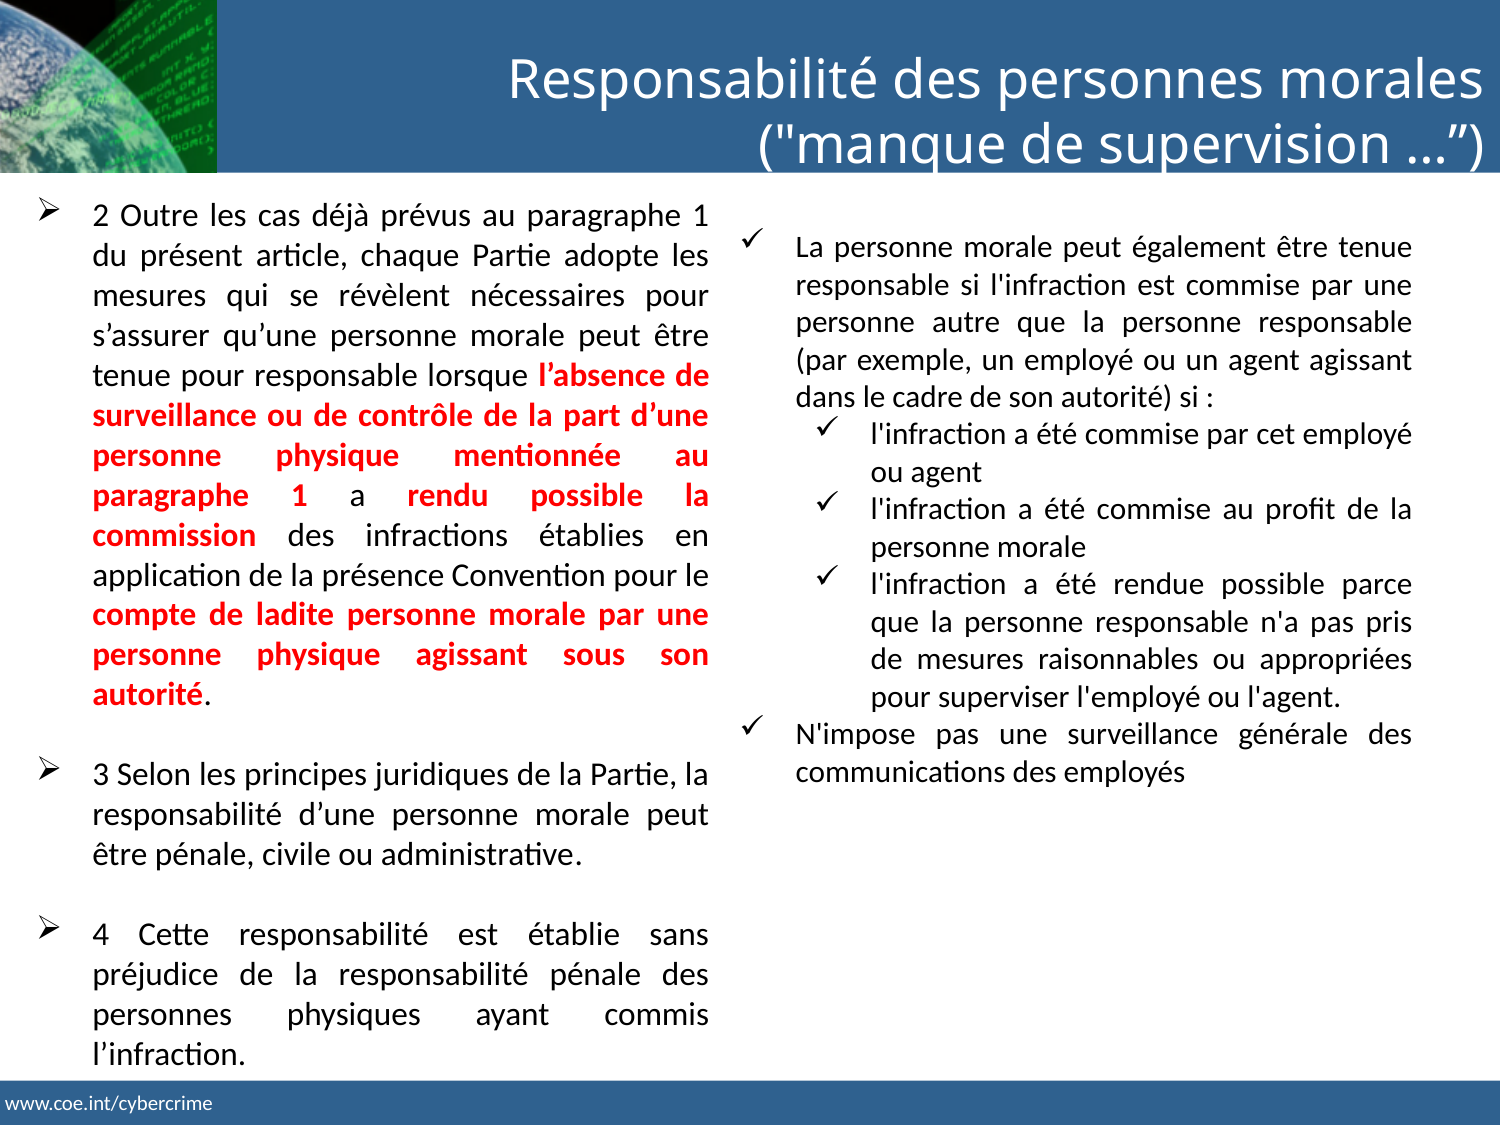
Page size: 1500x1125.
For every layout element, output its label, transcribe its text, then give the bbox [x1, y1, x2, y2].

text_box 2 Outre les cas déjà prévus au paragraphe 1 du présent article, chaque Partie adopte les mesures qui se révèlent nécessaires pour s’assurer qu’une personne morale peut être tenue pour responsable lorsque l’absence de surveillance ou de contrôle de la part d’une personne physique mentionnée au paragraphe 1 a rendu possible la commission des infractions établies en application de la présence Convention pour le compte de ladite personne morale par une personne physique agissant sous son autorité. 3 Selon les principes juridiques de la Partie, la responsabilité d’une personne morale peut être pénale, civile ou administrative. 4 Cette responsabilité est établie sans préjudice de la responsabilité pénale des personnes physiques ayant commis l’infraction. [21, 185, 725, 1079]
text_box Responsabilité des personnes morales ("manque de supervision …”) [247, 37, 1500, 183]
text_box La personne morale peut également être tenue responsable si l'infraction est commise par une personne autre que la personne responsable (par exemple, un employé ou un agent agissant dans le cadre de son autorité) si : l'infraction a été commise par cet employé ou agent l'infraction a été commise au profit de la personne morale l'infraction a été rendue possible parce que la personne responsable n'a pas pris de mesures raisonnables ou appropriées pour superviser l'employé ou l'agent. N'impose pas une surveillance générale des communications des employés [724, 219, 1429, 796]
picture [0, 0, 217, 173]
